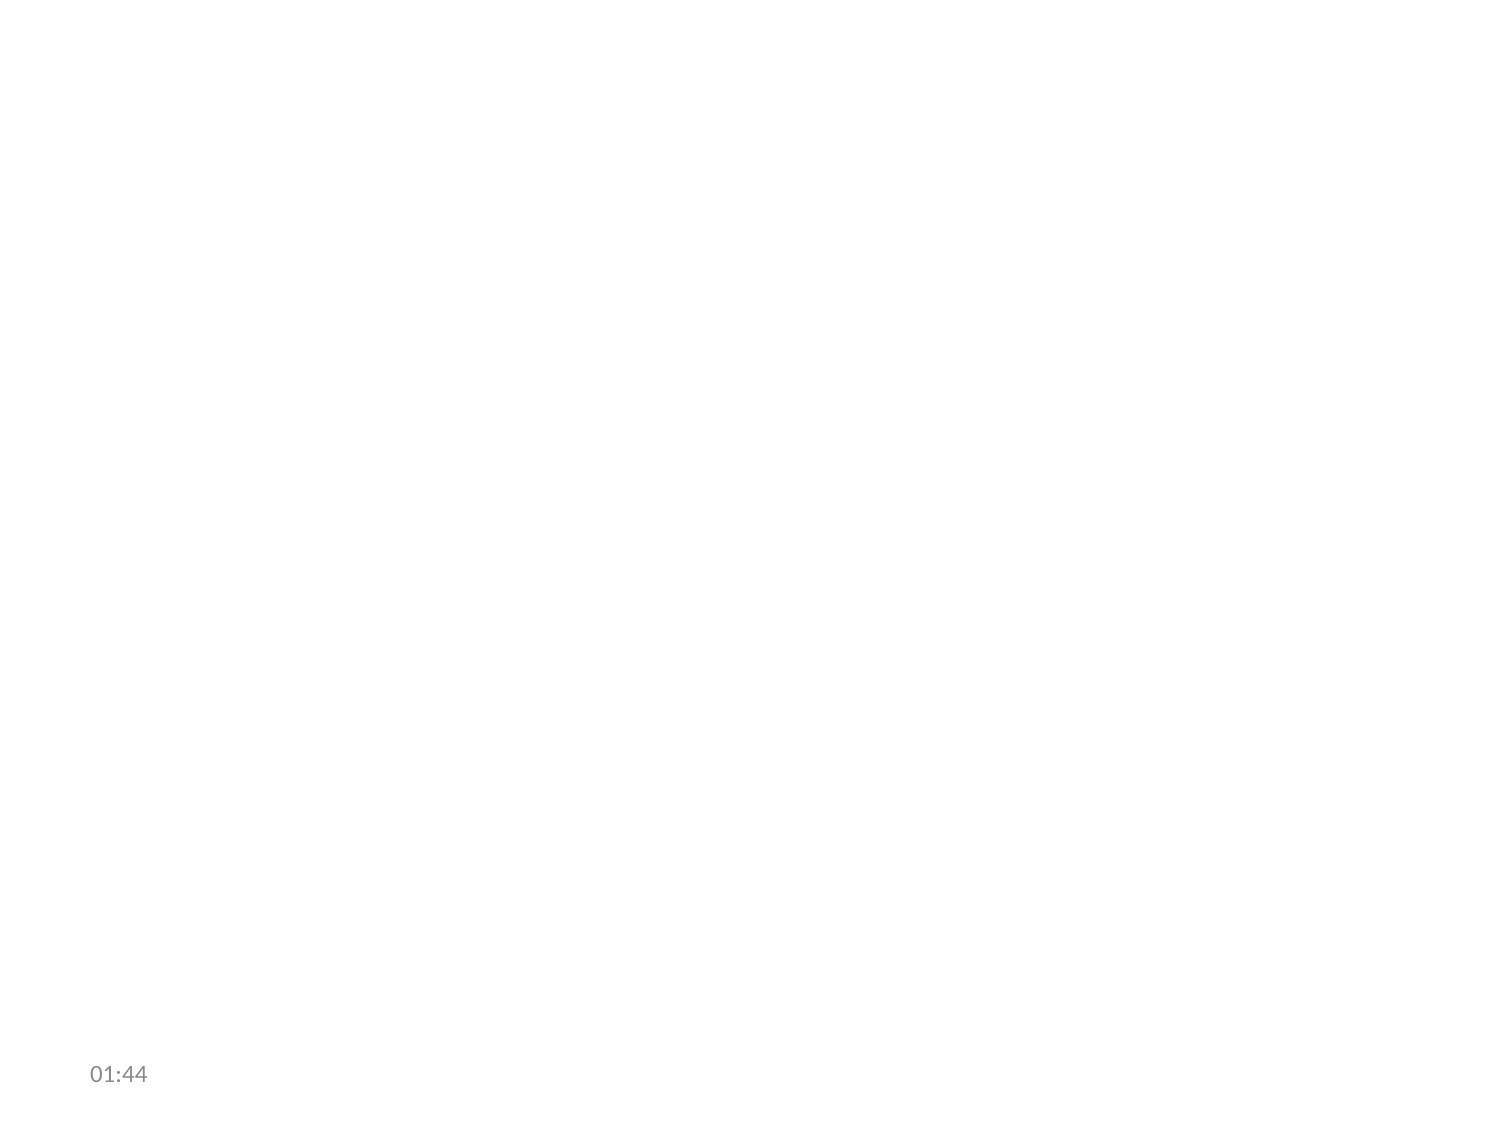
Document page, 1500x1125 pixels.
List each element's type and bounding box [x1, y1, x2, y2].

slide_number [75, 1042, 425, 1103]
